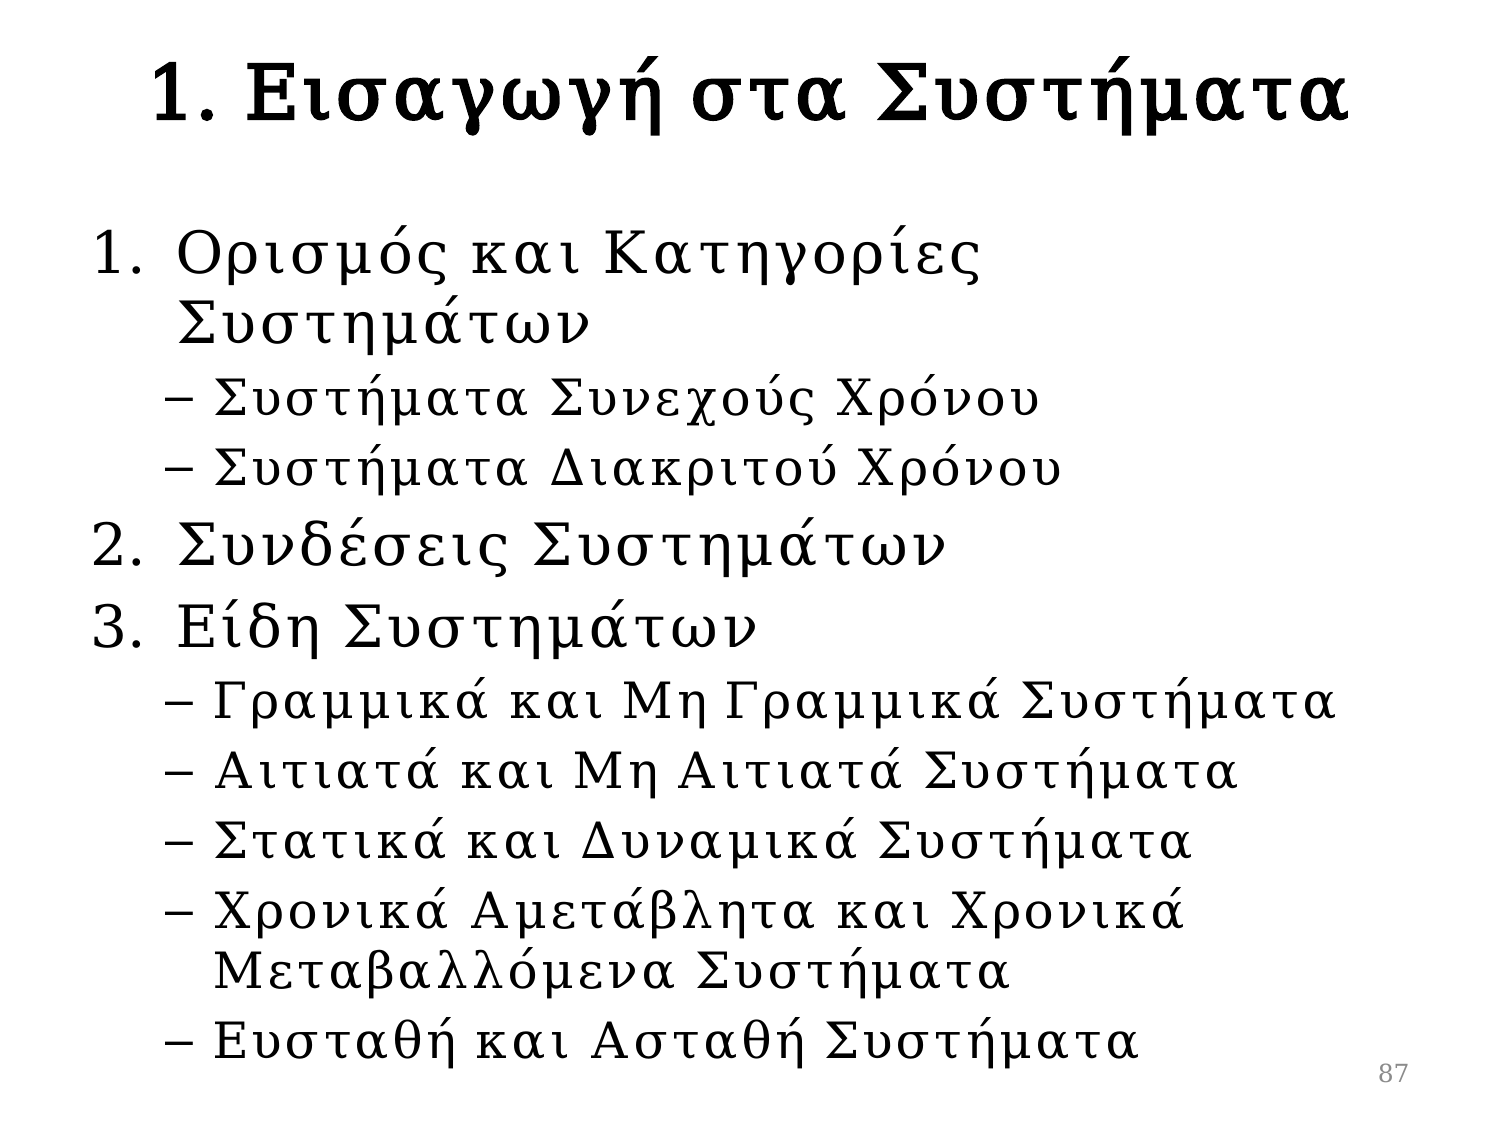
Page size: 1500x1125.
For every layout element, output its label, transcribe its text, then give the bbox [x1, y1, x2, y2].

slide_number 87 [1222, 1042, 1425, 1103]
list Ορισμός και Κατηγορίες Συστημάτων Συστήματα Συνεχούς Χρόνου Συστήματα Διακριτού Χρόνου Συνδέσεις Συστημάτων Είδη Συστημάτων Γραμμικά και Μη Γραμμικά Συστήματα Αιτιατά και Μη Αιτιατά Συστήματα Στατικά και Δυναμικά Συστήματα Χρονικά Αμετάβλητα και Χρονικά Μεταβαλλόμενα Συστήματα Ευσταθή και Ασταθή Συστήματα [75, 208, 1425, 1071]
title 1. Εισαγωγή στα Συστήματα [75, 19, 1425, 159]
